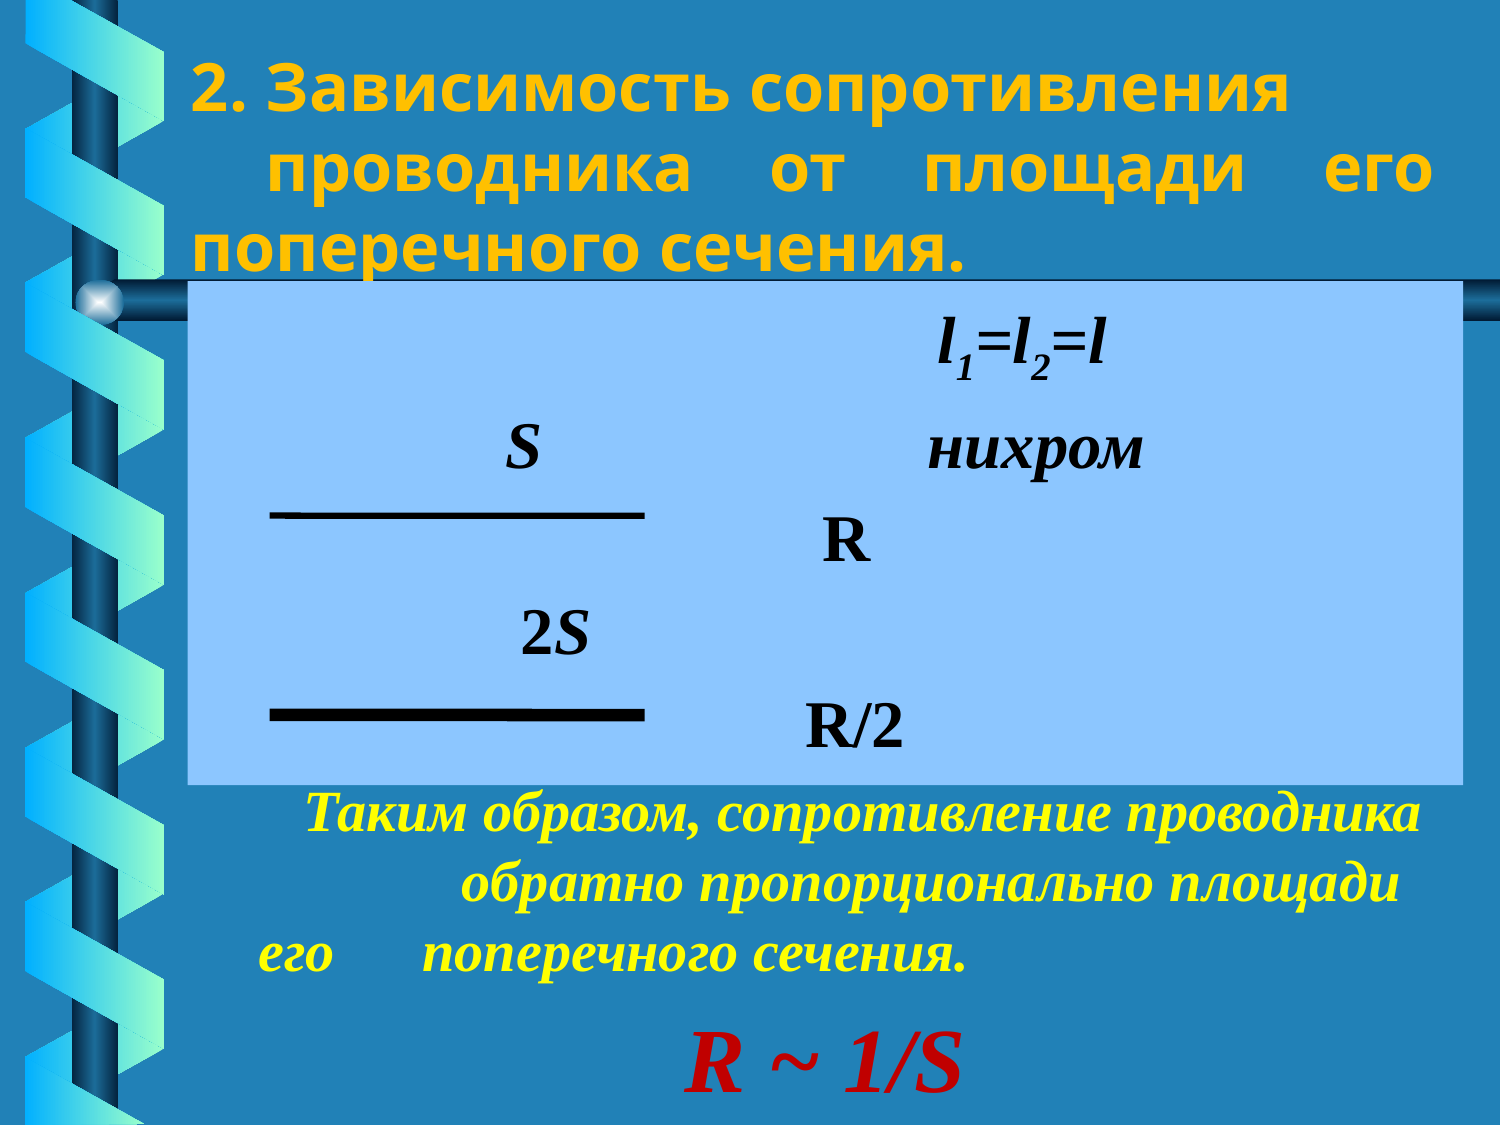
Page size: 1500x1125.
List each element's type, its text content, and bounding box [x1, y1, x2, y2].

list l1=l2=l S нихром R 2S R/2 Таким образом, сопротивление проводника обратно пропорционально площади его поперечного сечения. R ~ 1/S [187, 280, 1464, 786]
title 2. Зависимость сопротивления проводника от площади его поперечного сечения. [175, 34, 1451, 293]
